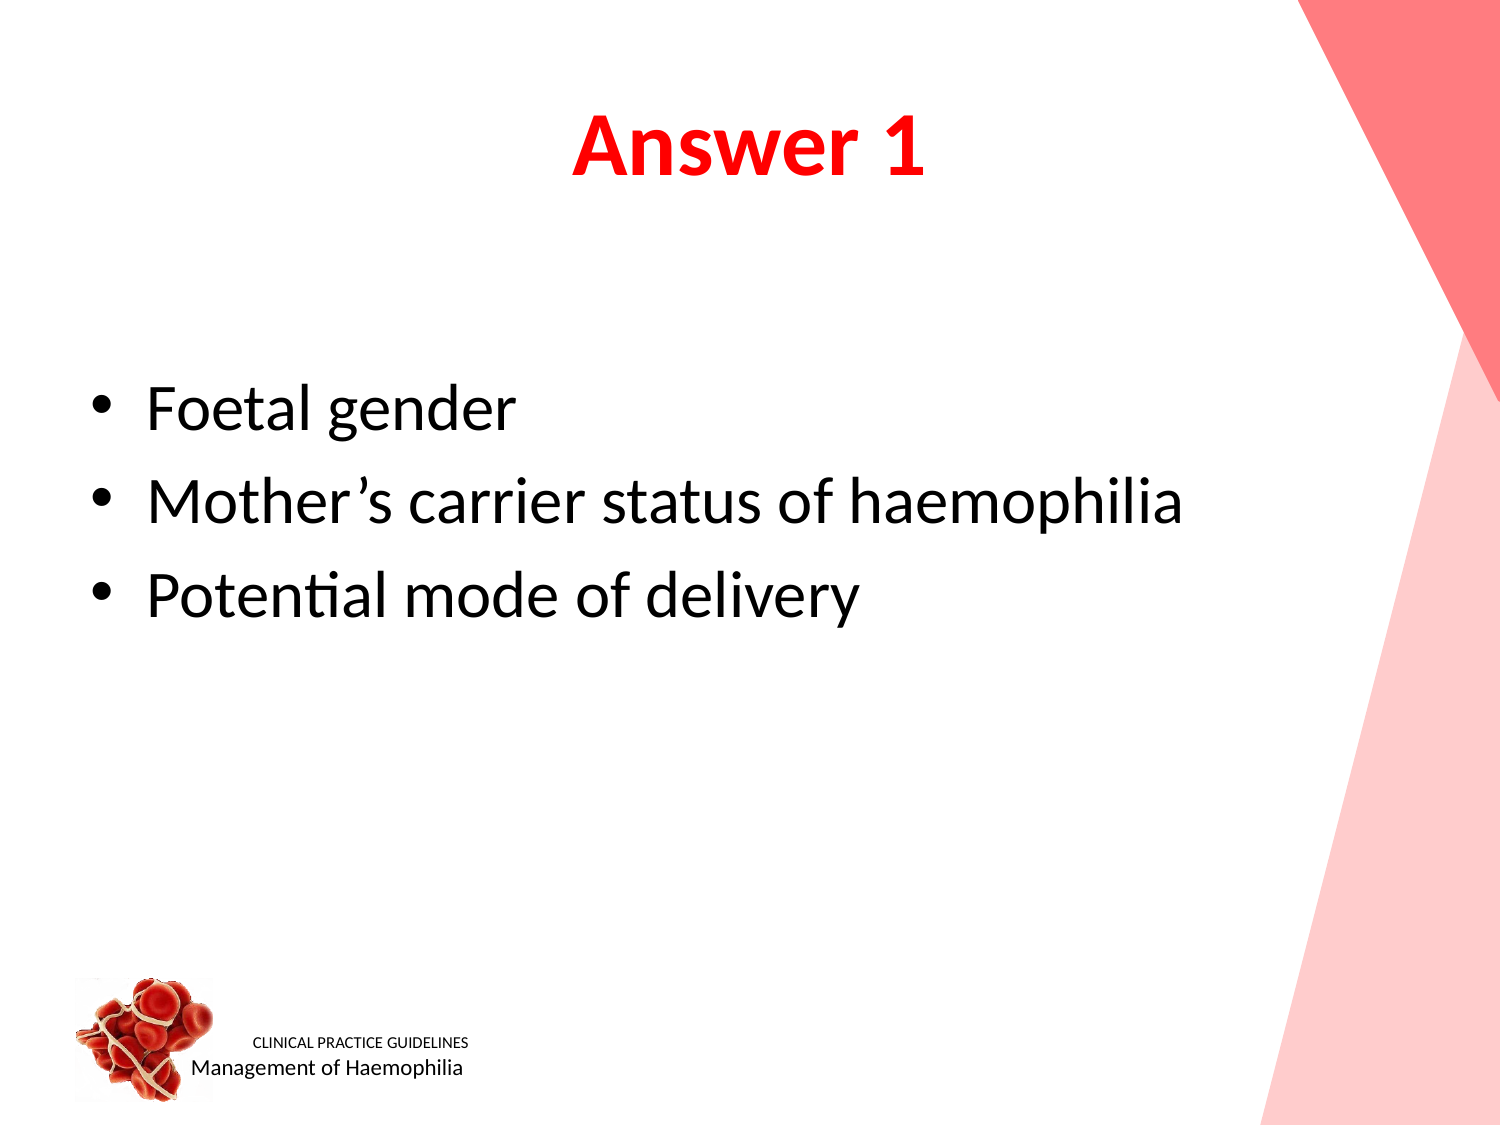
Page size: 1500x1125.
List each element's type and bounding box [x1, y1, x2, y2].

text_box [74, 0, 1500, 1125]
